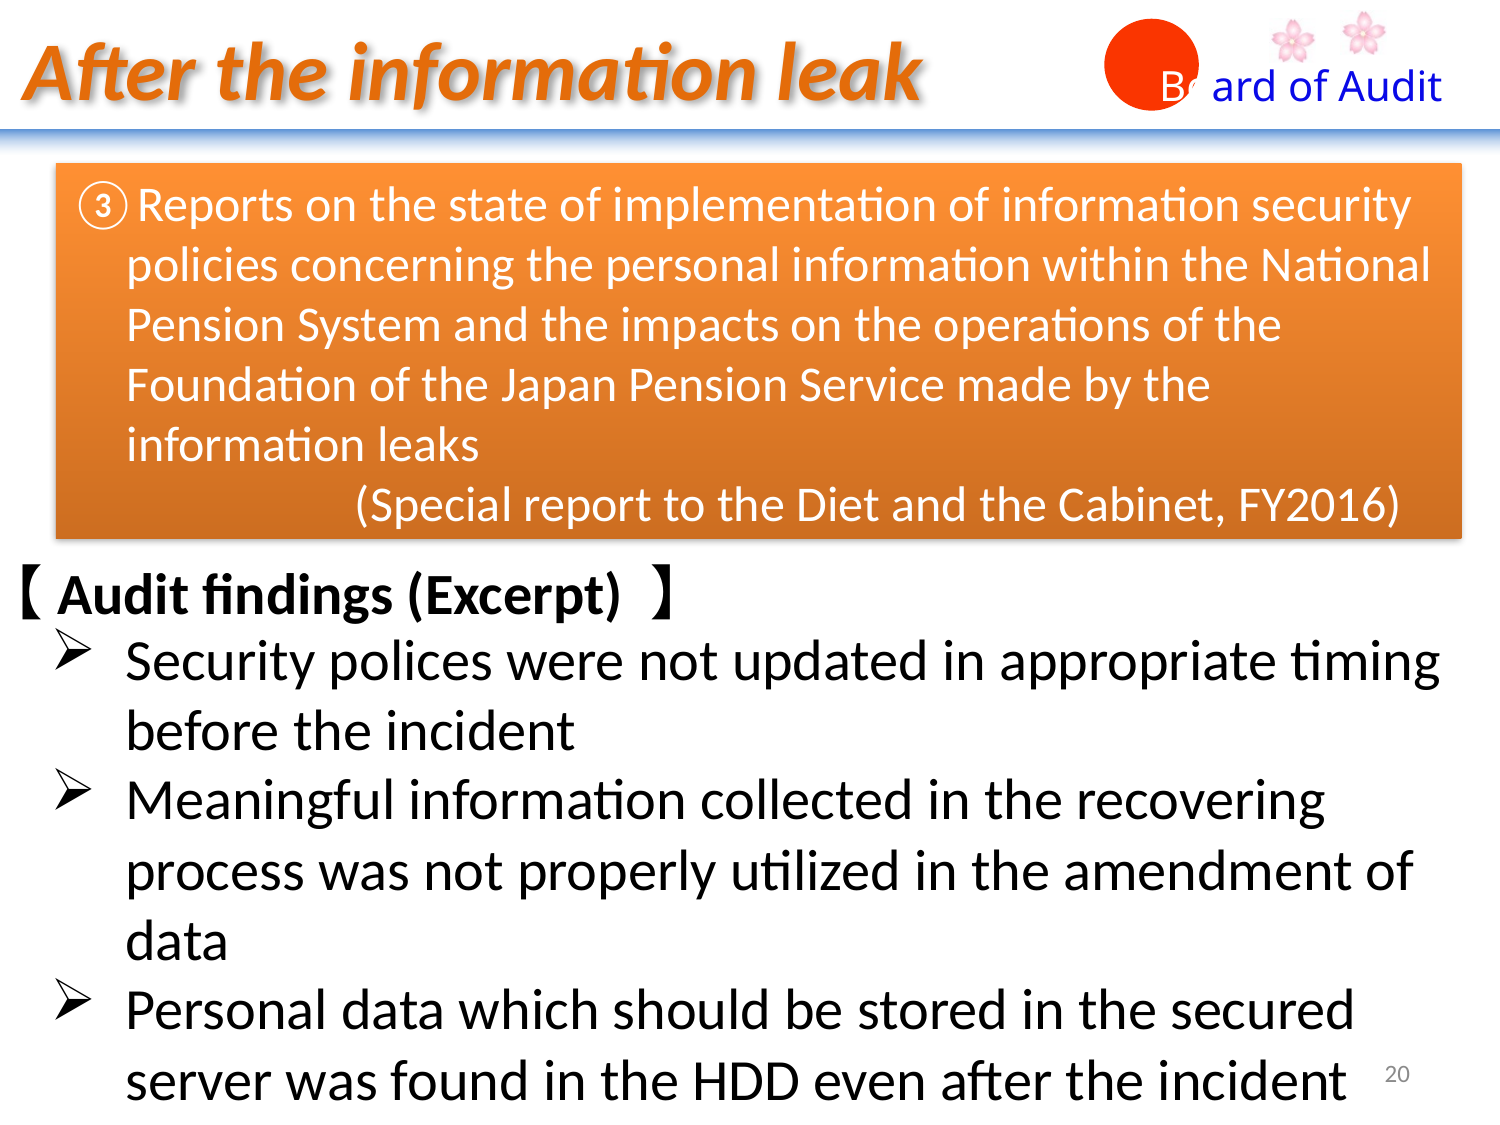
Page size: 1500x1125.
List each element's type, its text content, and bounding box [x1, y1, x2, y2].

text_box After the information leak [9, 9, 1119, 125]
picture [1340, 10, 1387, 55]
text_box Security polices were not updated in appropriate timing before the incident Meaningful information collected in the recovering process was not properly utilized in the amendment of data Personal data which should be stored in the secured server was found in the HDD even after the incident [35, 544, 1482, 1119]
text_box 【Audit findings (Excerpt) 】 [0, 548, 724, 634]
text_box Reports on the state of implementation of information security policies concerning the personal information within the National Pension System and the impacts on the operations of the Foundation of the Japan Pension Service made by the information leaks (Special report to the Diet and the Cabinet, FY2016) [55, 163, 1462, 539]
picture [1269, 18, 1316, 63]
